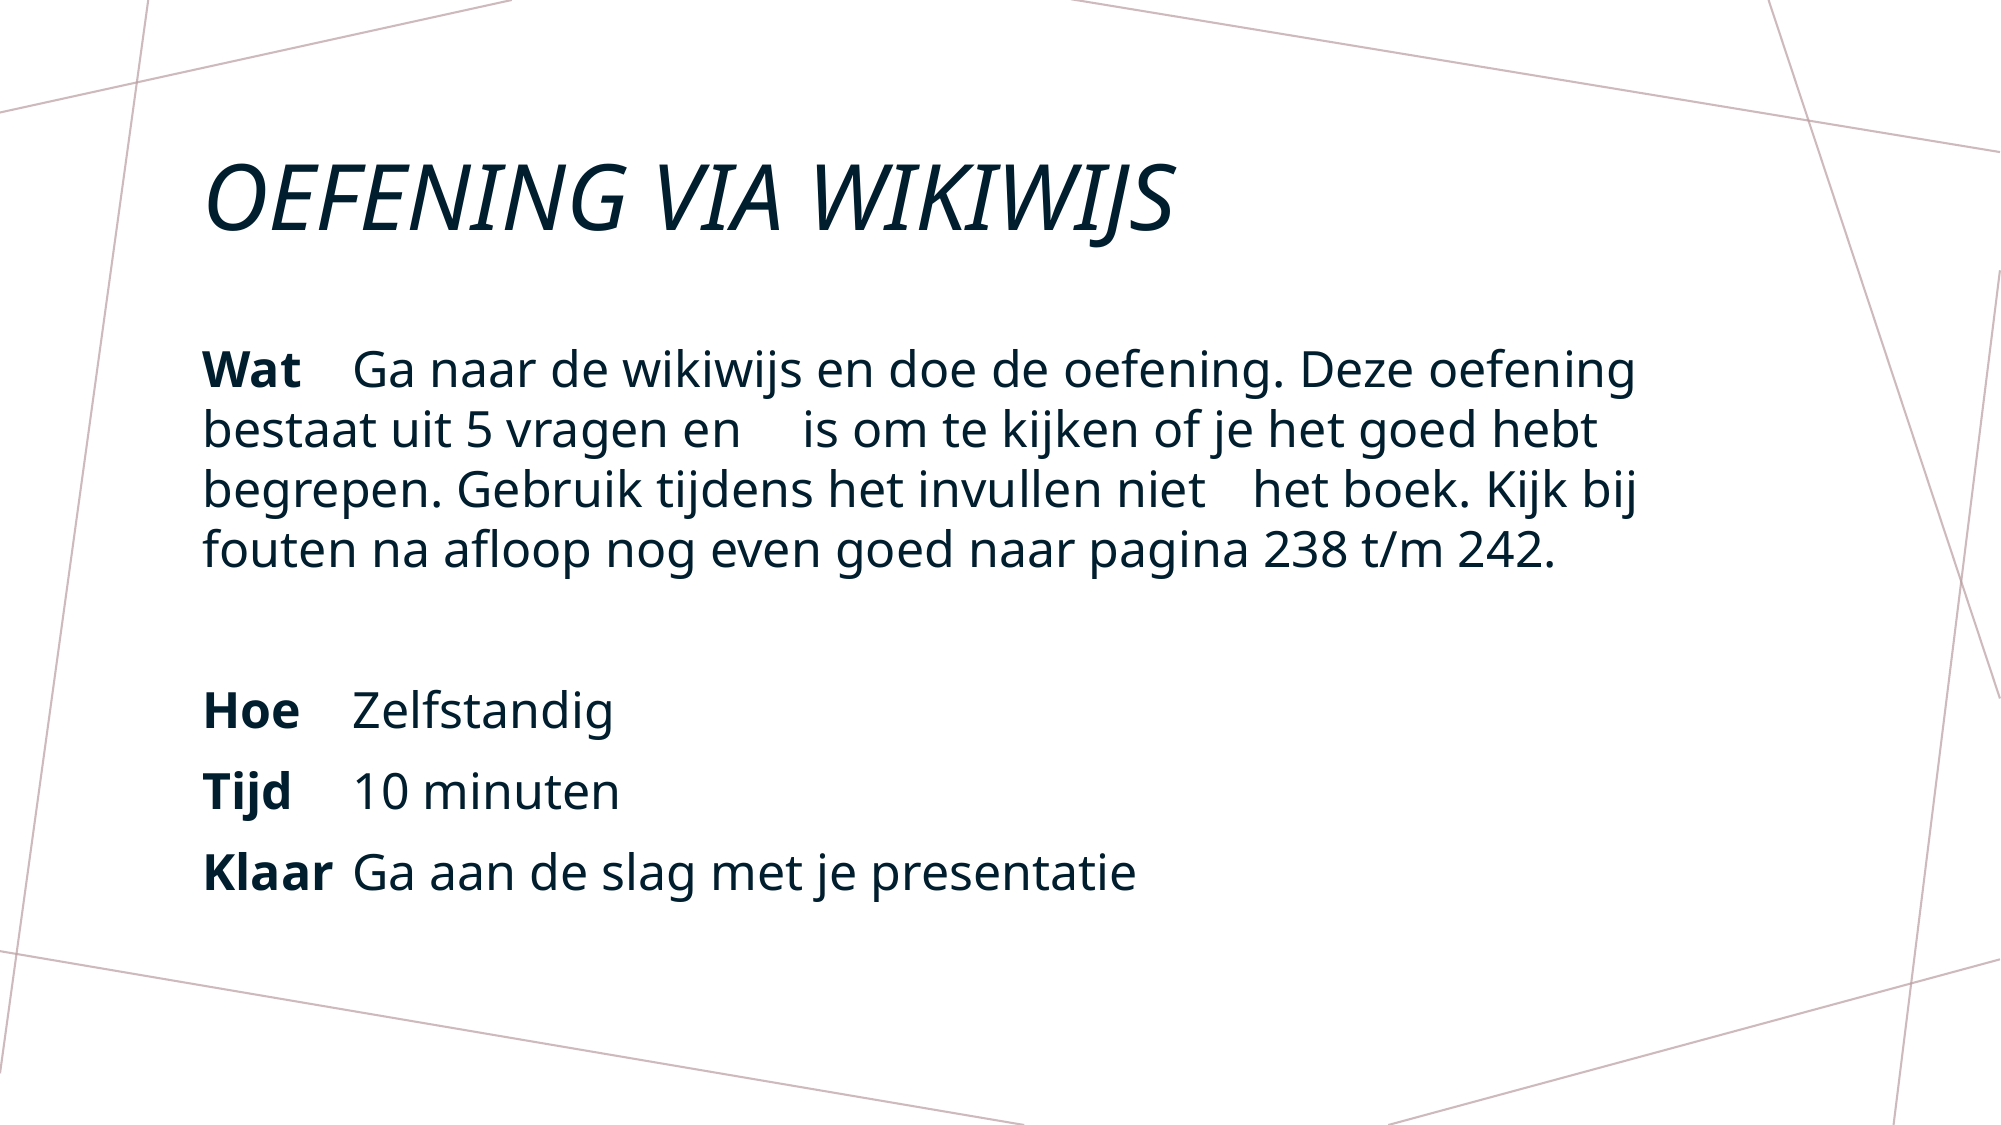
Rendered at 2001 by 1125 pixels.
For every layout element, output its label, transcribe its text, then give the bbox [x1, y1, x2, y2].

title Oefening via wikiwijs [187, 87, 1813, 315]
list Wat Ga naar de wikiwijs en doe de oefening. Deze oefening bestaat uit 5 vragen en is om te kijken of je het goed hebt begrepen. Gebruik tijdens het invullen niet het boek. Kijk bij fouten na afloop nog even goed naar pagina 238 t/m 242. Hoe Zelfstandig Tijd 10 minuten Klaar Ga aan de slag met je presentatie [187, 329, 1813, 990]
